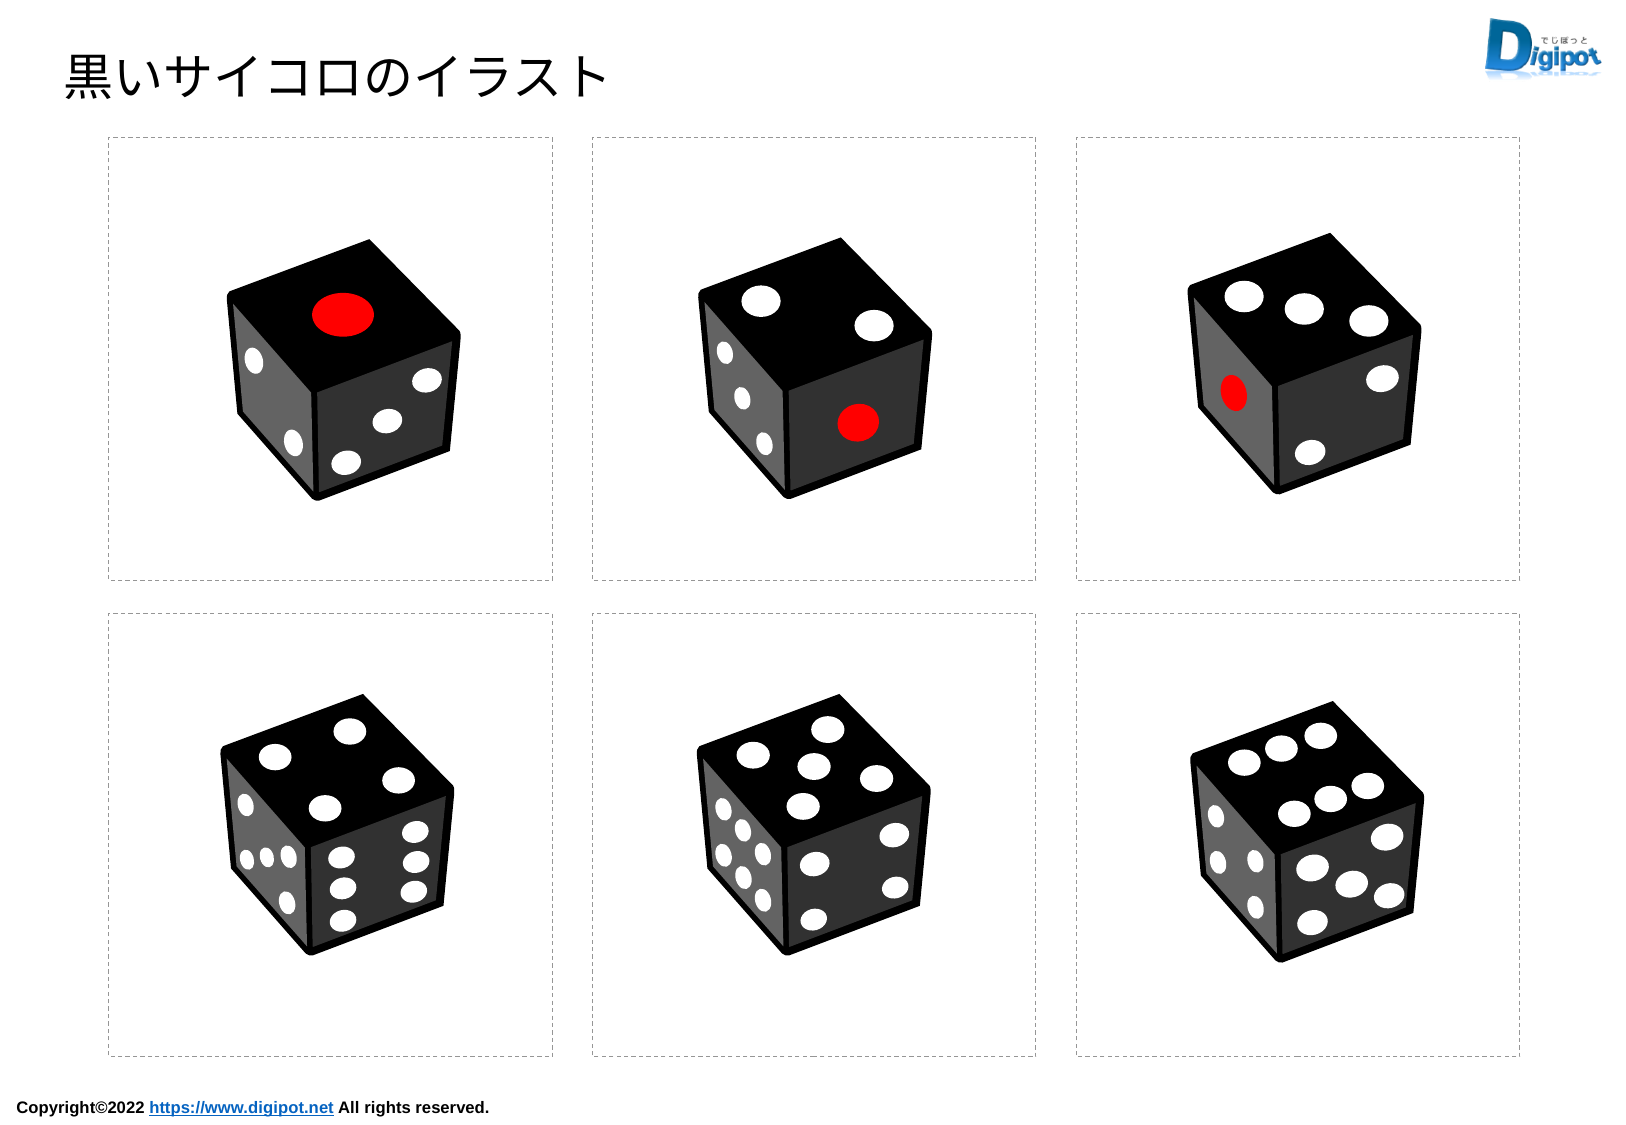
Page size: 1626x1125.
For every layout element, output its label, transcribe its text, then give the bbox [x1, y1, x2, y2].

text_box 黒いサイコロのイラスト [48, 38, 628, 113]
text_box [700, 239, 930, 497]
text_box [222, 696, 453, 954]
picture [1485, 18, 1602, 82]
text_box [228, 241, 459, 499]
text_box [698, 696, 929, 954]
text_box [1189, 235, 1420, 493]
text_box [1192, 703, 1423, 961]
